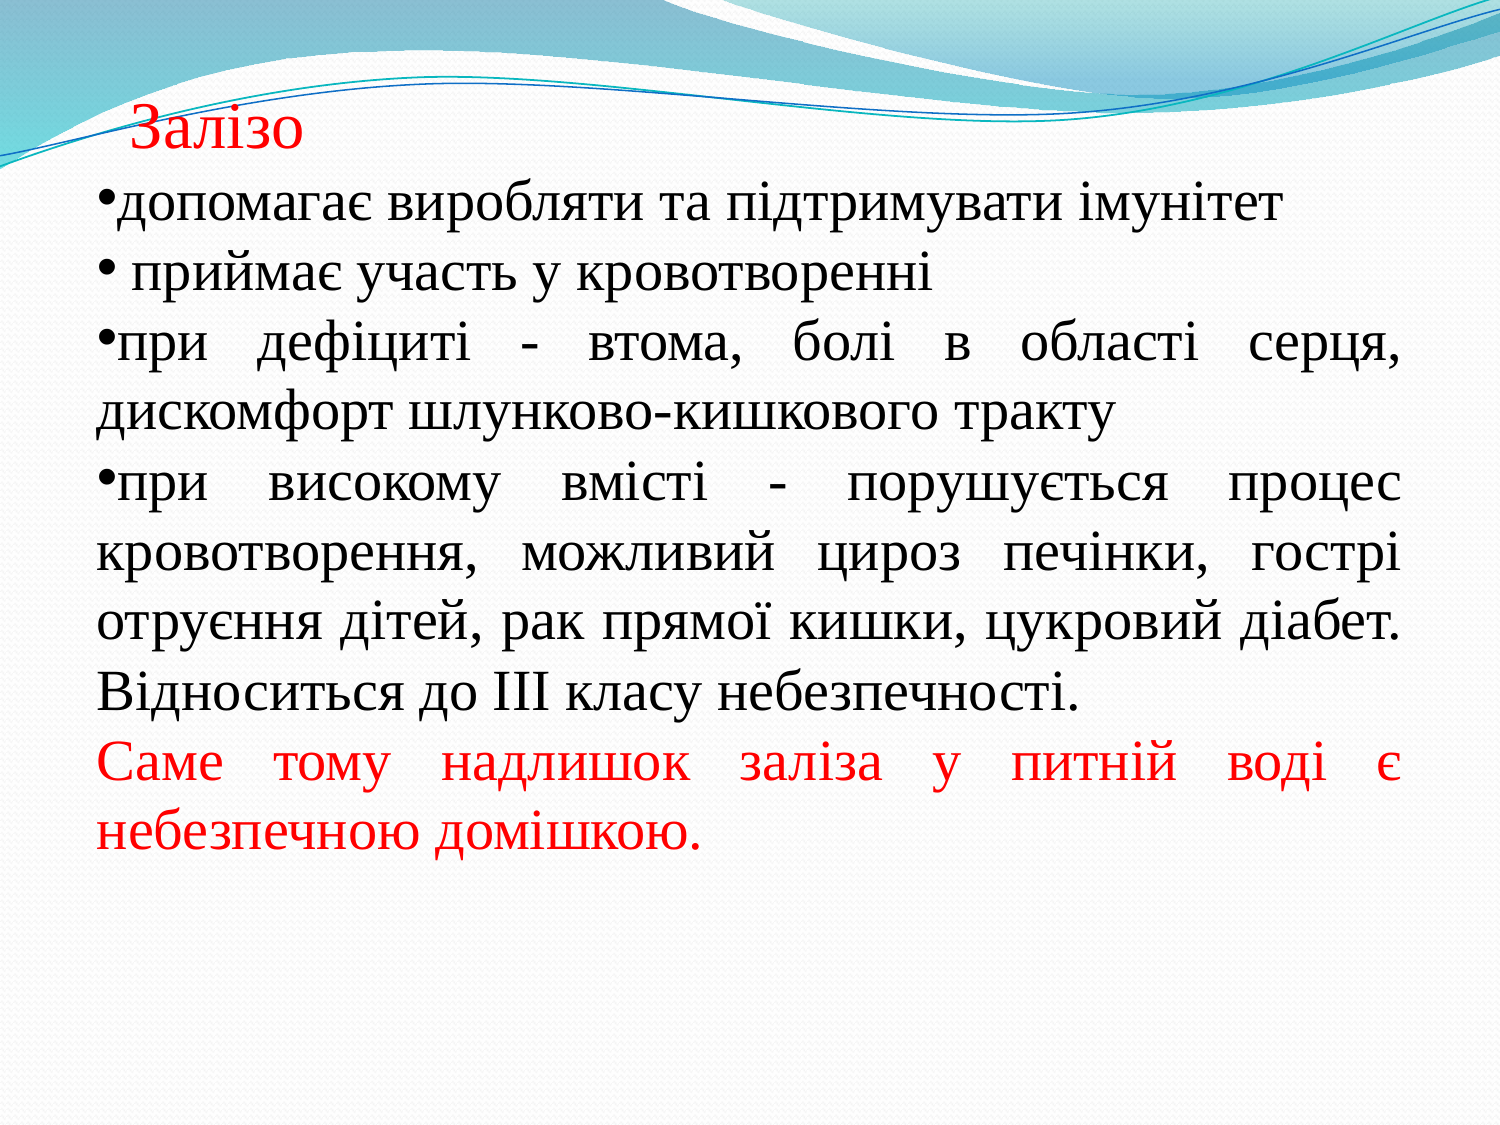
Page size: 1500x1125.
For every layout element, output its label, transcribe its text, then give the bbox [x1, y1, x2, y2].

text_box Залізо допомагає виробляти та підтримувати імунітет приймає участь у кровотворенні при дефіциті - втома, болі в області серця, дискомфорт шлунково-кишкового тракту при високому вмісті - порушується процес кровотворення, можливий цироз печінки, гострі отруєння дітей, рак прямої кишки, цукровий діабет. Відноситься до III класу небезпечності. Саме тому надлишок заліза у питній воді є небезпечною домішкою. [81, 74, 1418, 869]
